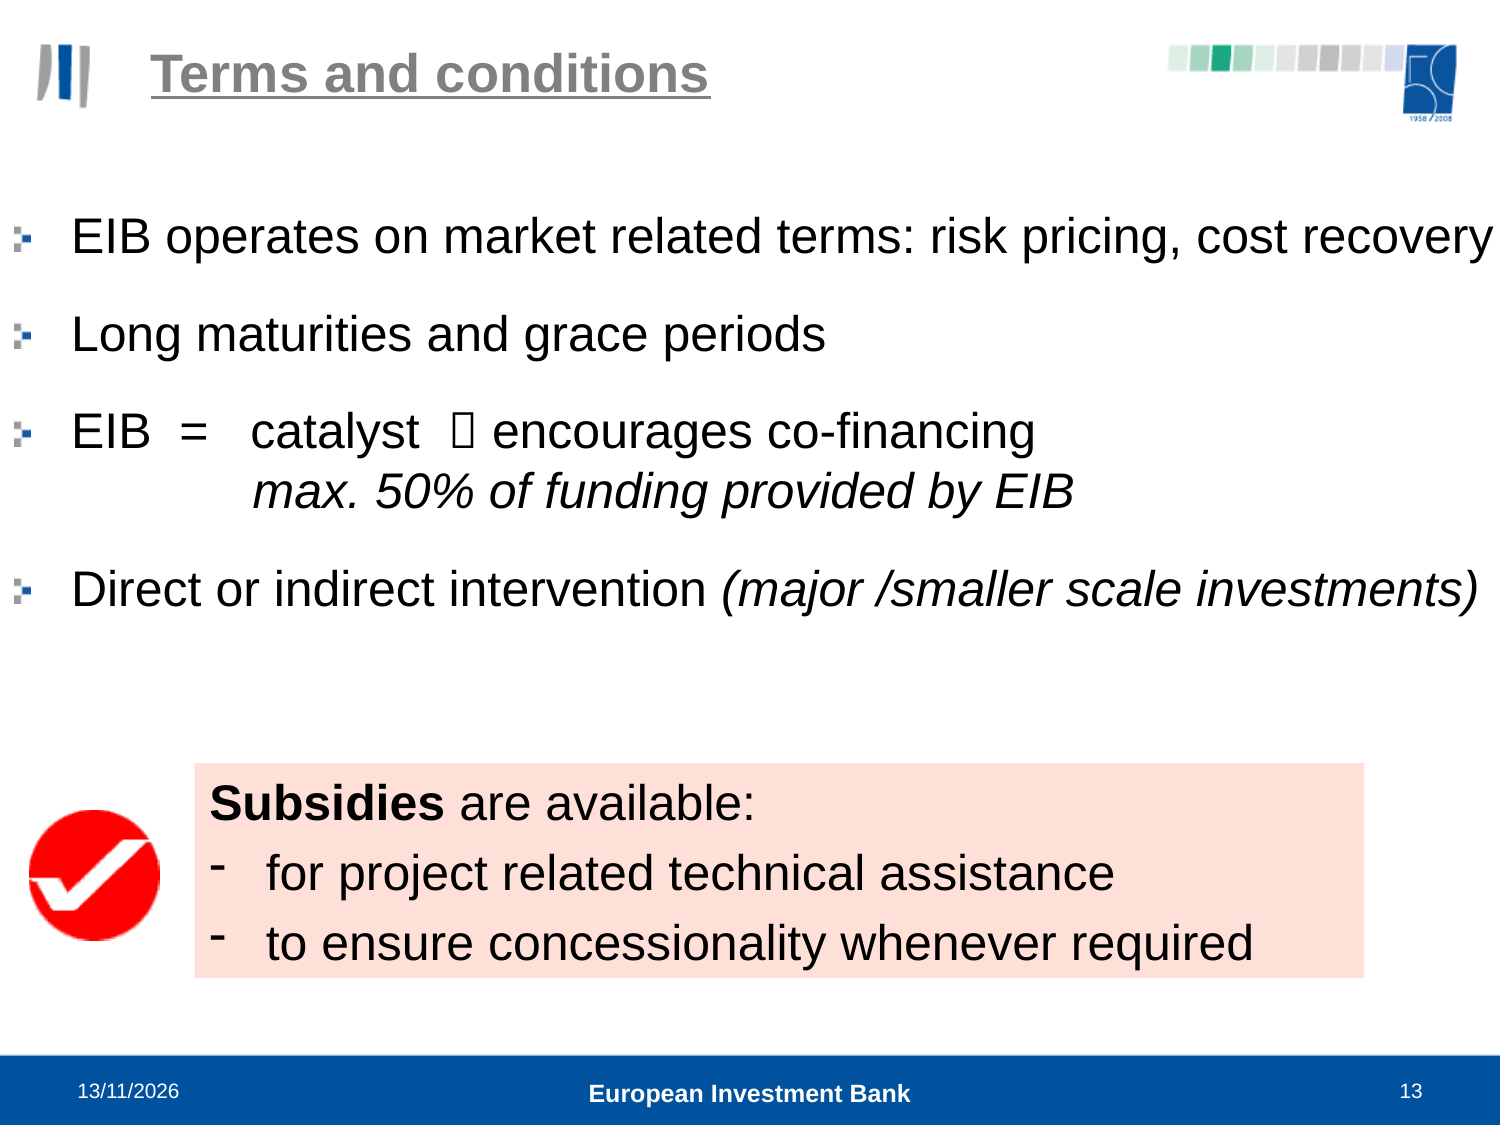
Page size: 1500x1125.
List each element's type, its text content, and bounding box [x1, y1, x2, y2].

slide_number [62, 1070, 226, 1125]
picture [14, 216, 31, 252]
text_box EIB operates on market related terms: risk pricing, cost recovery Long maturities and grace periods EIB = catalyst  encourages co-financing max. 50% of funding provided by EIB Direct or indirect intervention (major /smaller scale investments) [0, 196, 1500, 624]
list [176, 624, 1382, 987]
text_box Subsidies are available: for project related technical assistance to ensure concessionality whenever required [194, 763, 1365, 978]
picture [0, 0, 1500, 196]
title Terms and conditions [135, 30, 1318, 150]
footer European Investment Bank [229, 1070, 1271, 1125]
picture [0, 624, 1500, 1125]
picture [14, 411, 31, 447]
slide_number 13 [1274, 1070, 1438, 1125]
picture [14, 568, 31, 604]
picture [14, 313, 31, 349]
